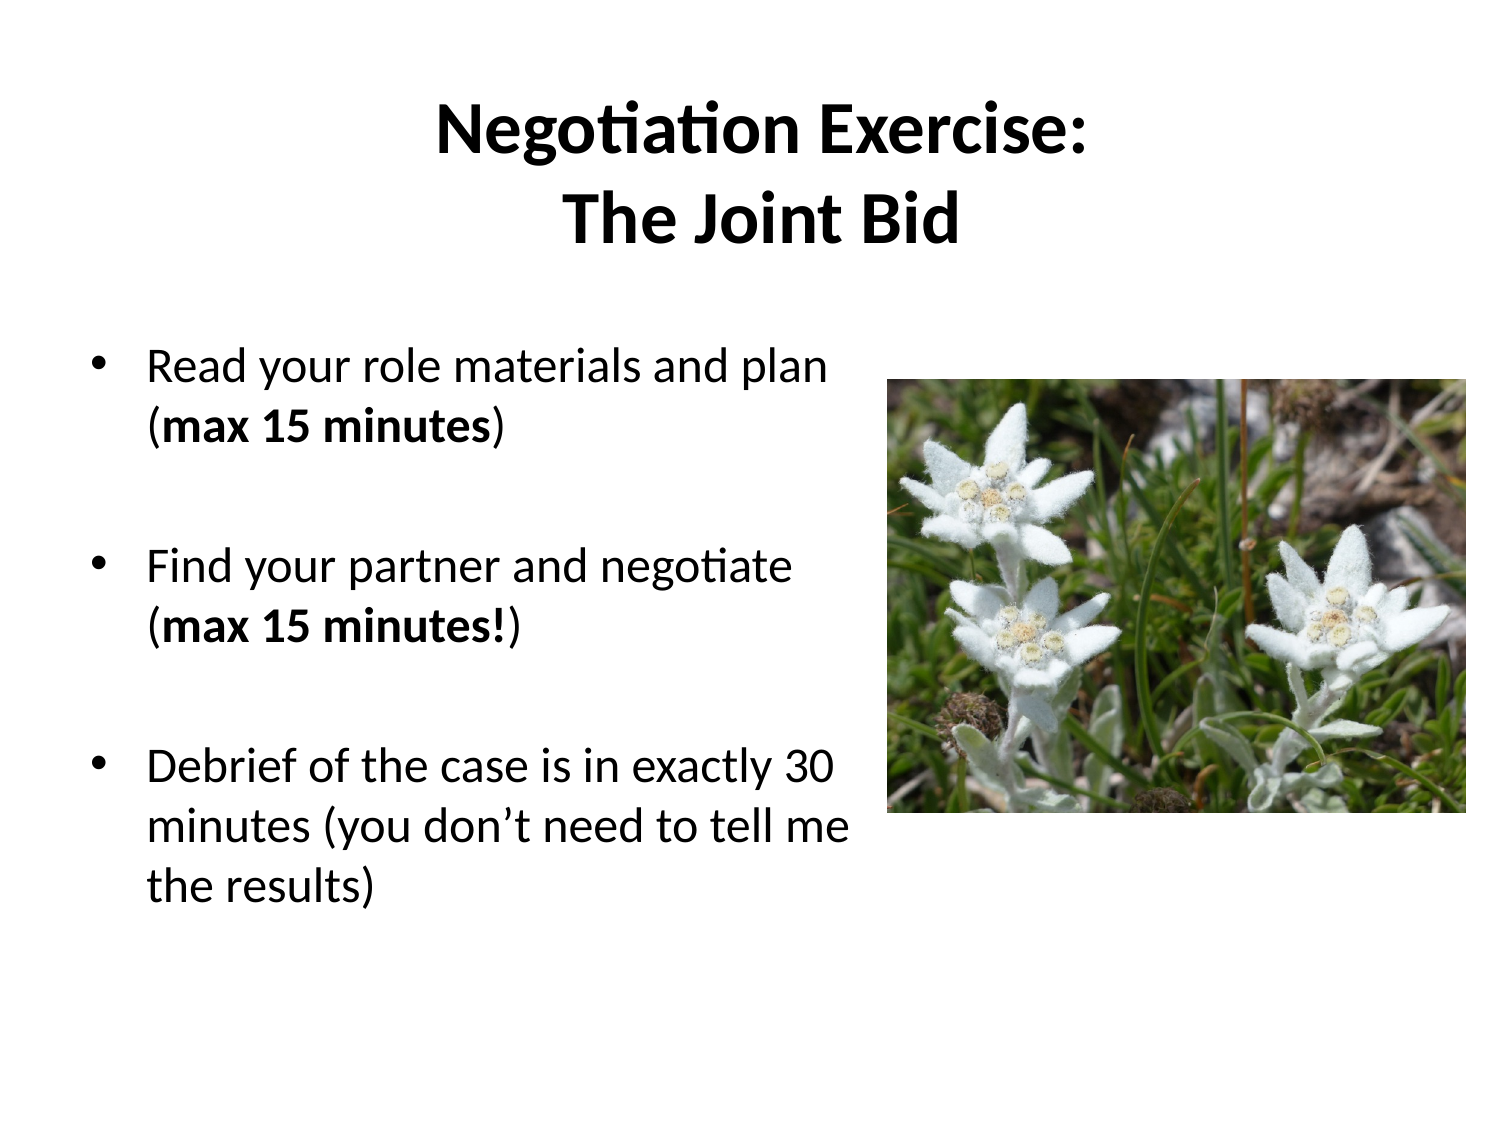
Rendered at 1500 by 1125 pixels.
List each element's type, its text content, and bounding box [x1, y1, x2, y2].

picture [887, 378, 1466, 813]
text_box Negotiation Exercise: The Joint Bid [87, 75, 1438, 263]
list Read your role materials and plan (max 15 minutes) Find your partner and negotiate (max 15 minutes!) Debrief of the case is in exactly 30 minutes (you don’t need to tell me the results) [75, 324, 875, 1068]
